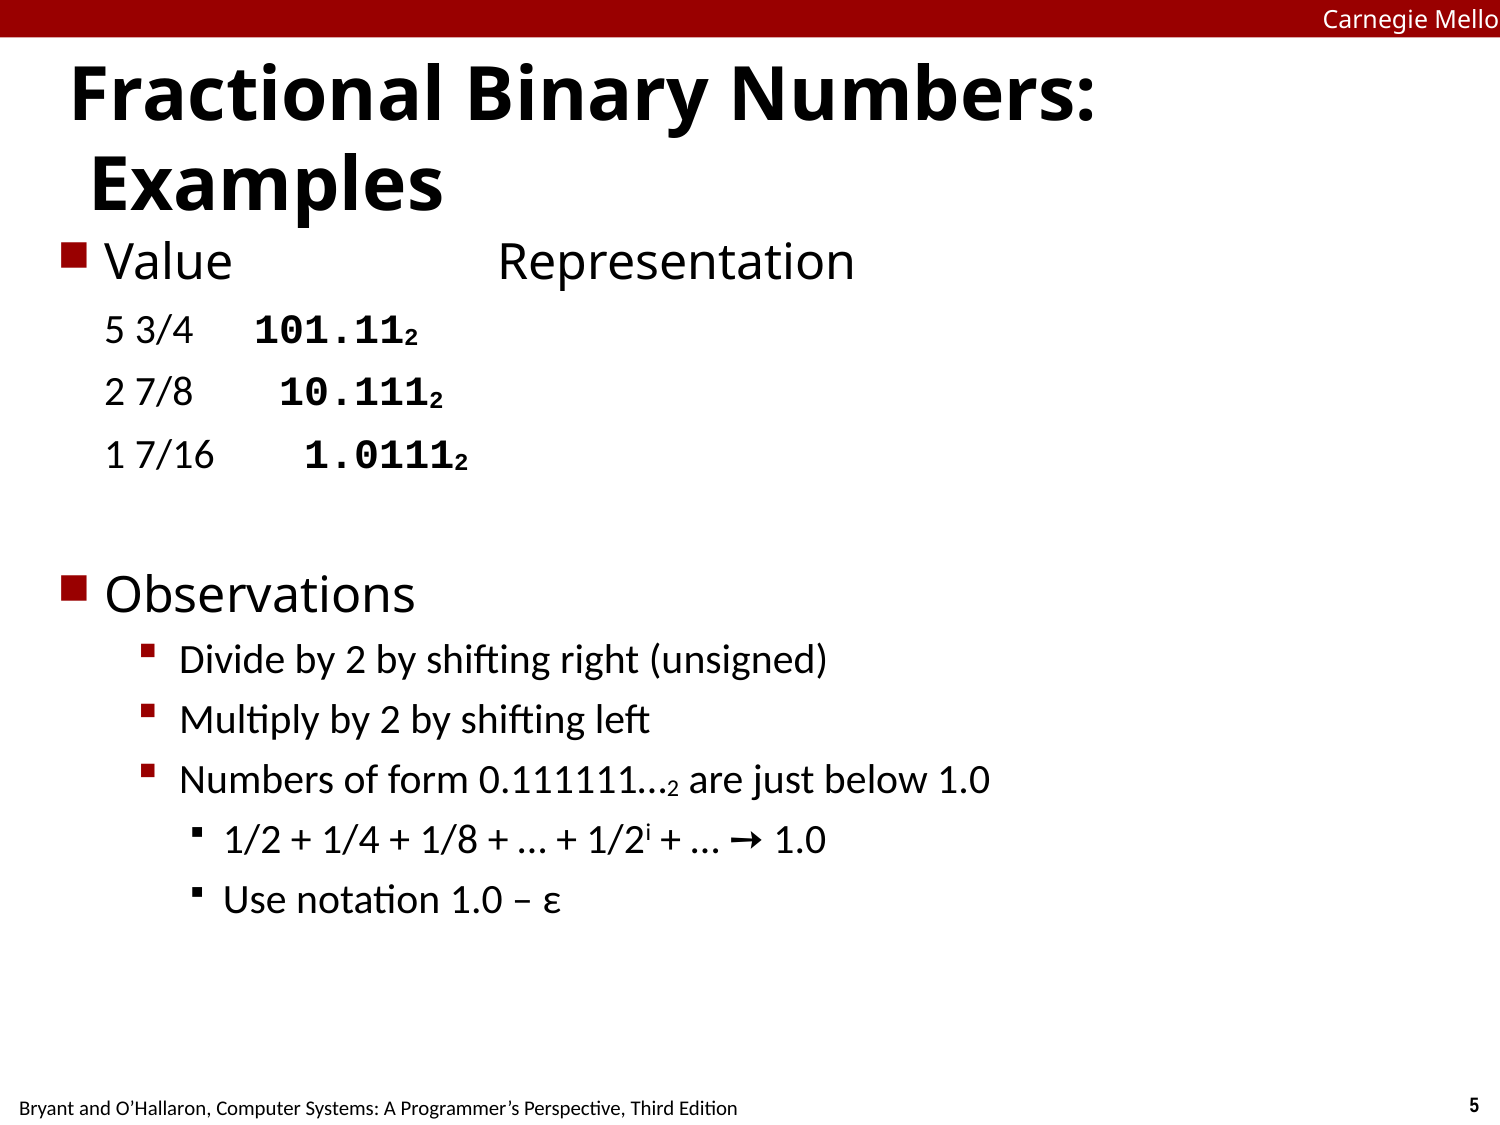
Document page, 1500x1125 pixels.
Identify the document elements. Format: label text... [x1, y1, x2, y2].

text_box Value Representation 5 3/4 101.112 2 7/8 010.1112 1 7/16 001.01112 Observations Divide by 2 by shifting right (unsigned) Multiply by 2 by shifting left Numbers of form 0.111111…2 are just below 1.0 1/2 + 1/4 + 1/8 + … + 1/2i + … ➙ 1.0 Use notation 1.0 – ε [62, 229, 1438, 1088]
text_box [0, 0, 1500, 38]
title Fractional Binary Numbers: Examples [62, 41, 1438, 229]
text_box Carnegie Mellon [1322, 3, 1500, 33]
